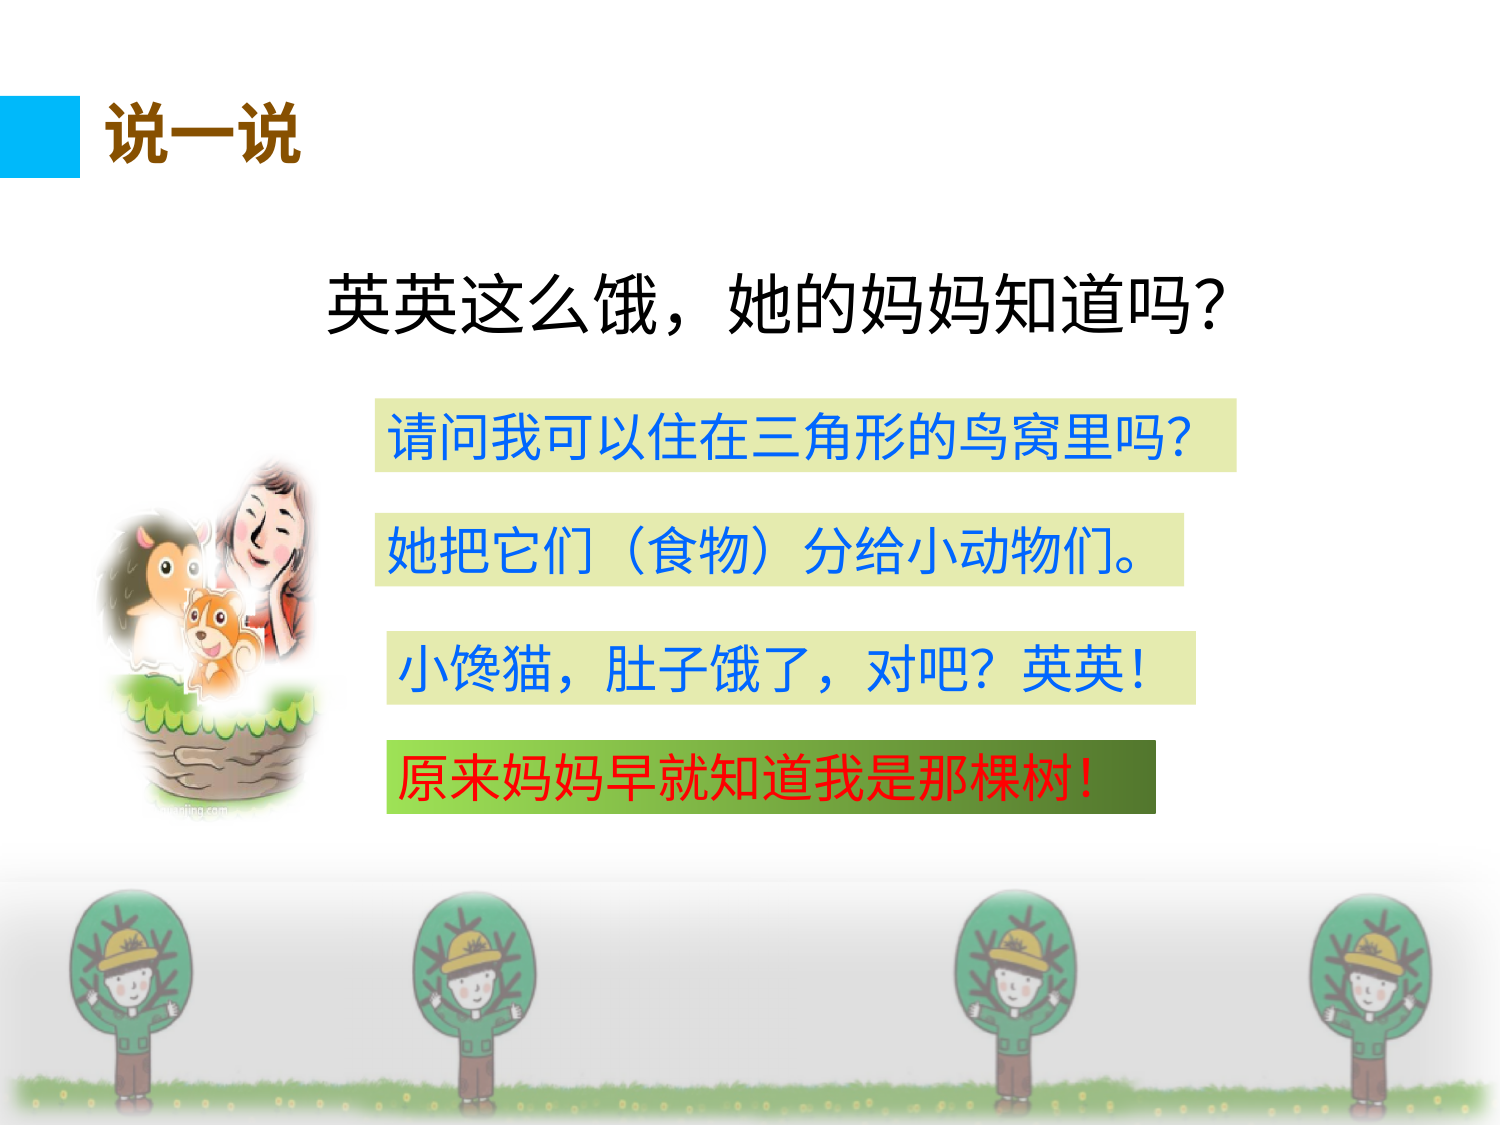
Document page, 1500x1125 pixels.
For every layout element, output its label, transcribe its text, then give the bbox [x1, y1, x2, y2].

text_box 说一说 [88, 84, 328, 179]
text_box [0, 94, 82, 180]
text_box 小馋猫，肚子饿了，对吧？英英！ [386, 631, 1196, 705]
text_box 原来妈妈早就知道我是那棵树！ [386, 740, 1156, 814]
picture [41, 423, 376, 850]
text_box 她把它们（食物）分给小动物们。 [380, 512, 1185, 587]
text_box 英英这么饿，她的妈妈知道吗？ [311, 231, 1354, 350]
text_box 请问我可以住在三角形的鸟窝里吗？ [374, 398, 1237, 473]
